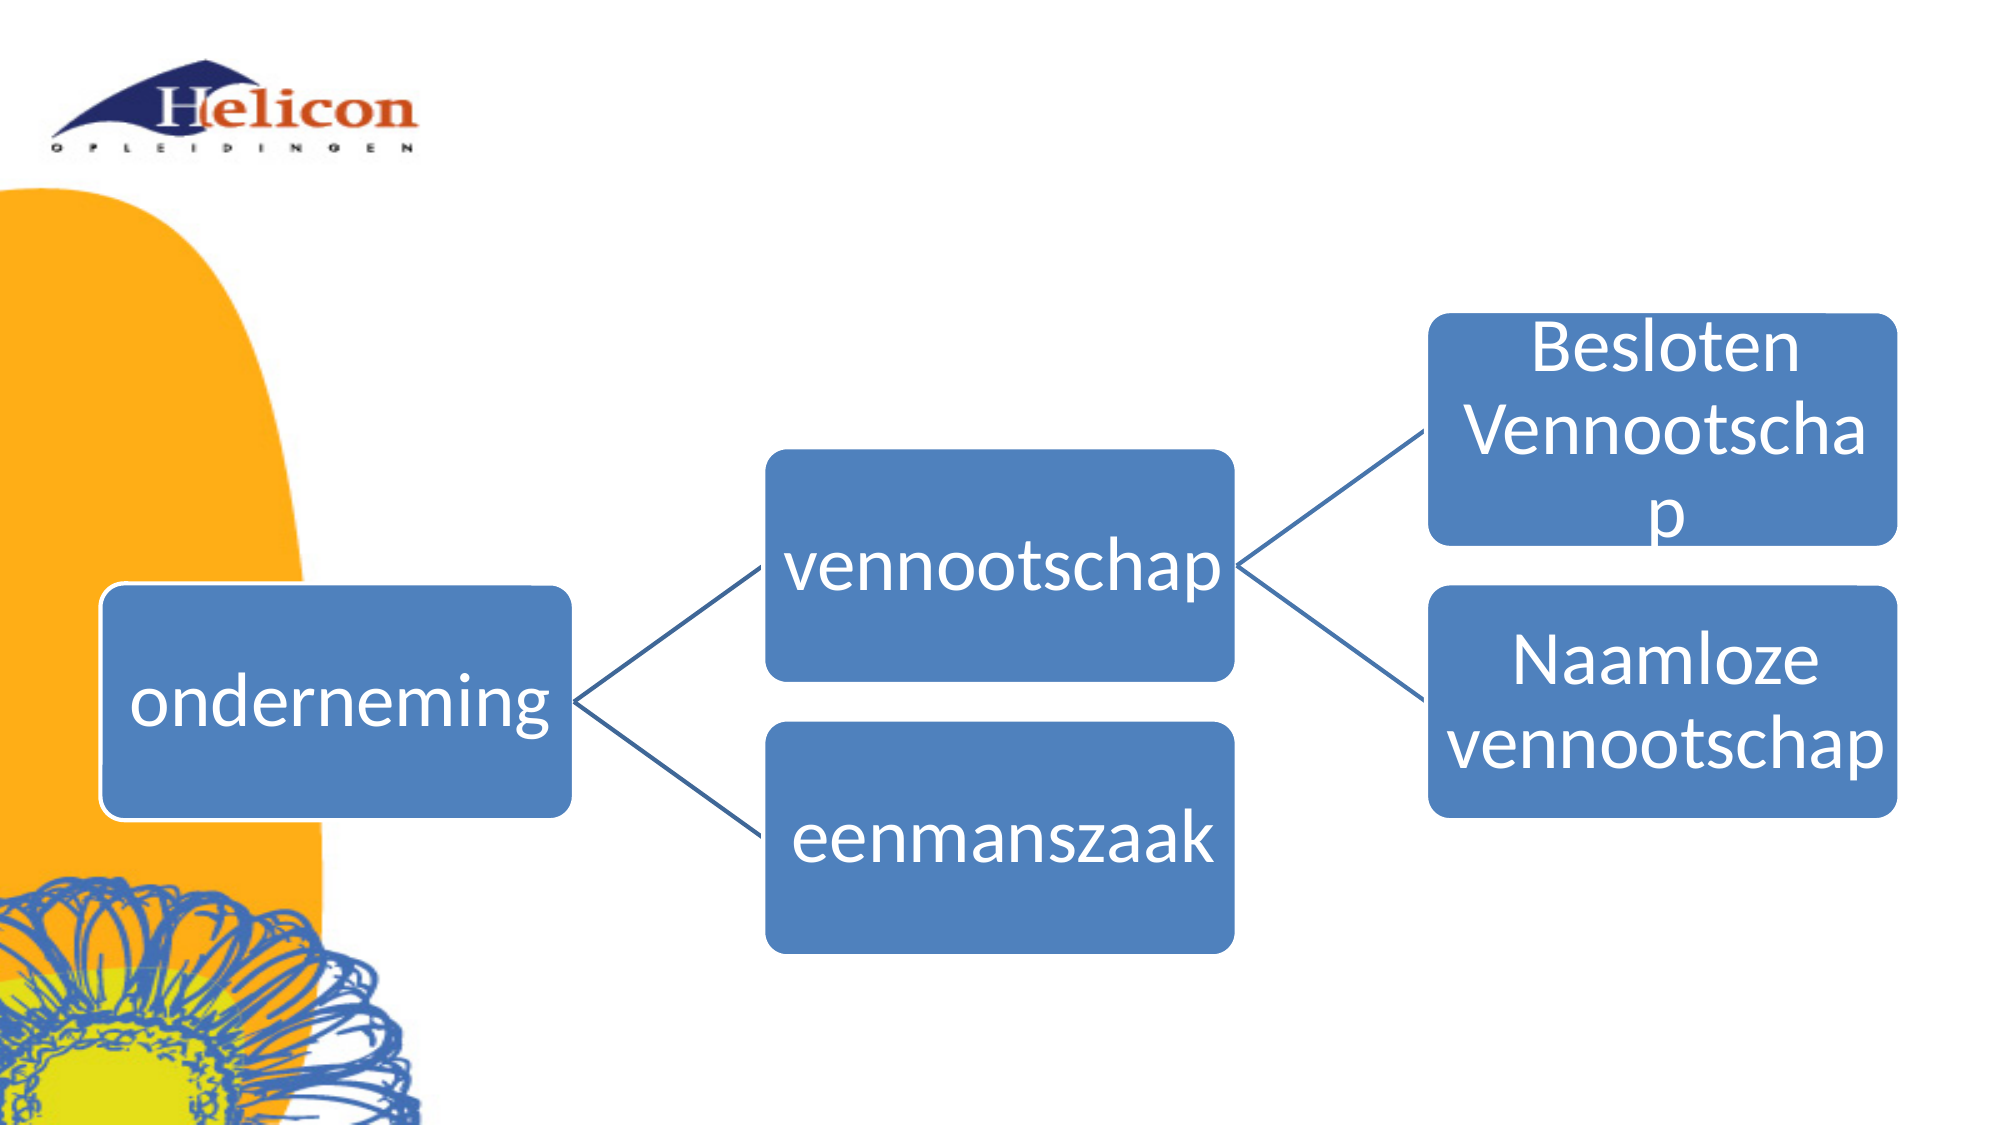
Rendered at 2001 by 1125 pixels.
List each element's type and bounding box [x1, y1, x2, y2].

picture [0, 0, 2001, 1125]
list [99, 262, 1901, 1006]
